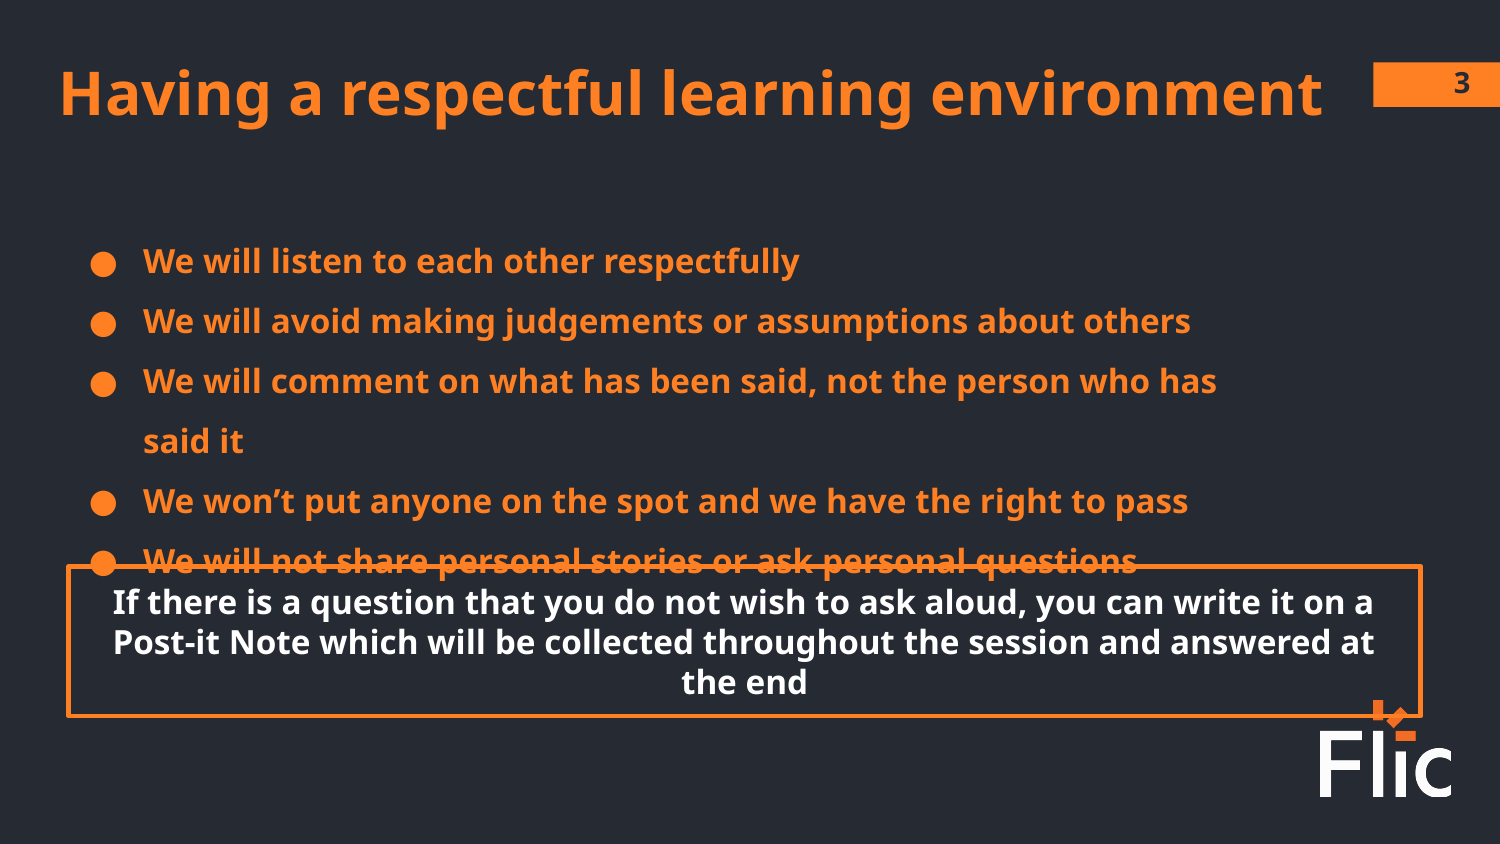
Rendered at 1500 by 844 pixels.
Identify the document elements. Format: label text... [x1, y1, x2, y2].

text_box We will listen to each other respectfully We will avoid making judgements or assumptions about others We will comment on what has been said, not the person who has said it We won’t put anyone on the spot and we have the right to pass We will not share personal stories or ask personal questions [53, 205, 1307, 595]
text_box If there is a question that you do not wish to ask aloud, you can write it on a Post-it Note which will be collected throughout the session and answered at the end [68, 566, 1421, 716]
text_box Having a respectful learning environment [59, 44, 1377, 173]
slide_number ‹#› [1423, 66, 1500, 104]
picture [1320, 700, 1451, 797]
